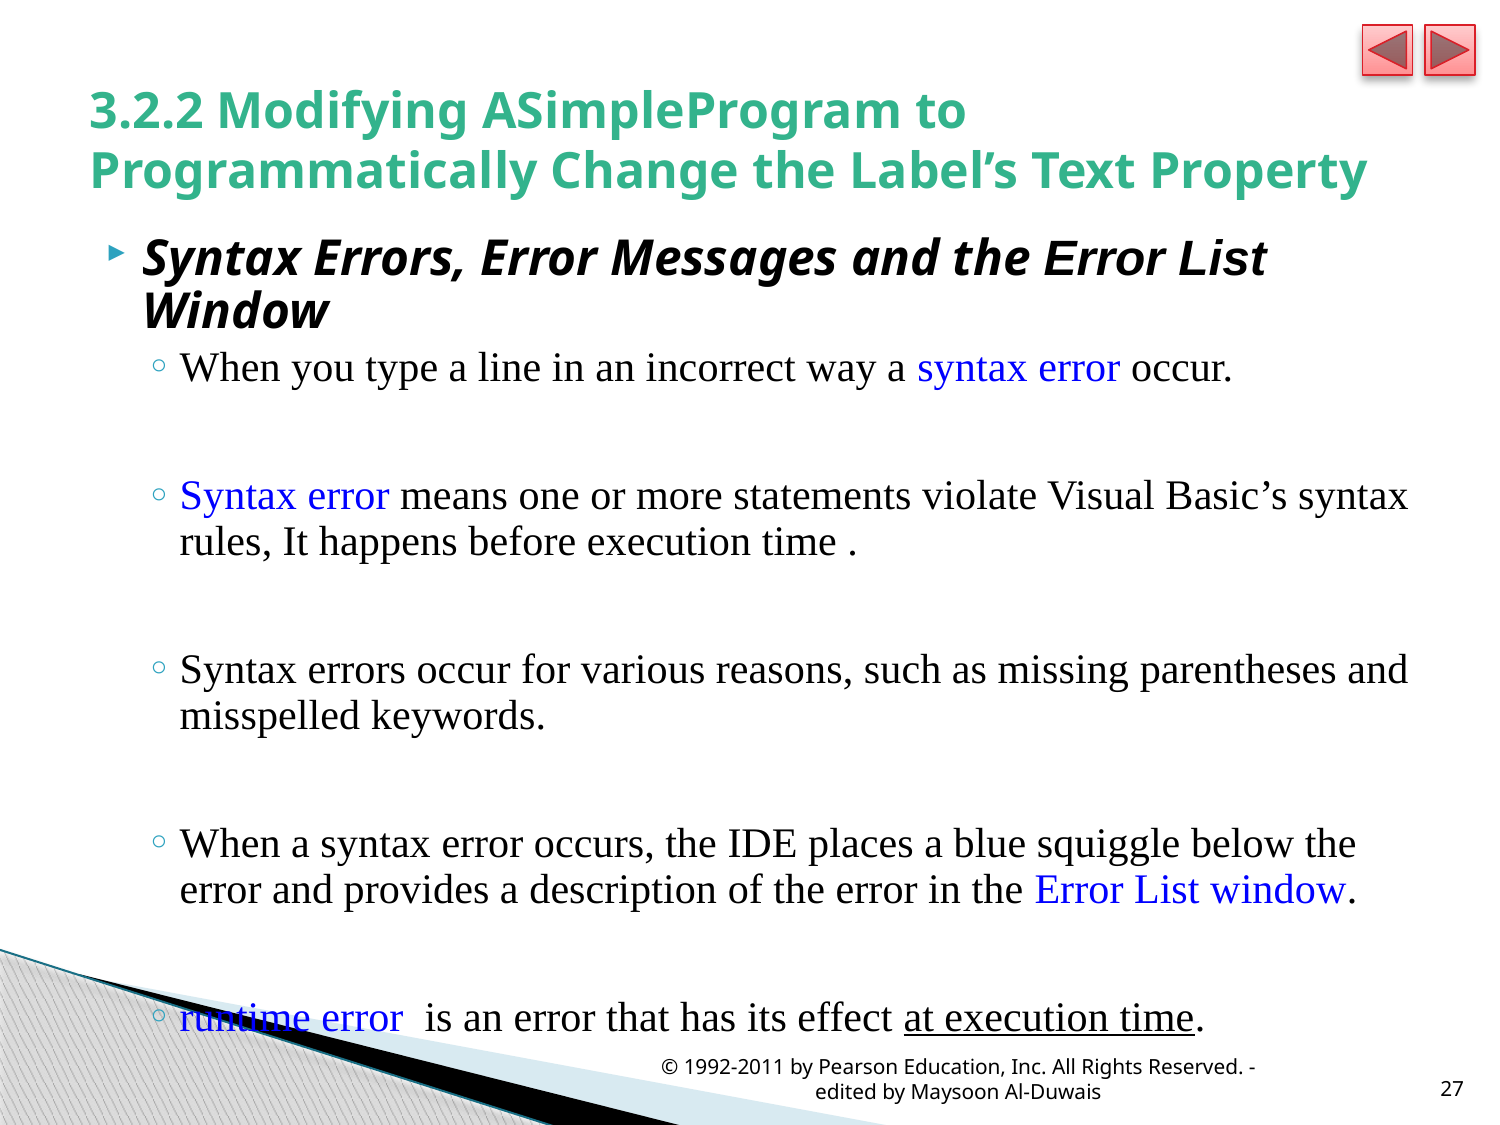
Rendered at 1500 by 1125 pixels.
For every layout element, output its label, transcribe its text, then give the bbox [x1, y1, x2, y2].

slide_number 27 [1418, 1051, 1479, 1112]
title 3.2.2 Modifying ASimpleProgram to Programmatically Change the Label’s Text Property [75, 45, 1425, 224]
list Syntax Errors, Error Messages and the Error List Window When you type a line in an incorrect way a syntax error occur. Syntax error means one or more statements violate Visual Basic’s syntax rules, It happens before execution time . Syntax errors occur for various reasons, such as missing parentheses and misspelled keywords. When a syntax error occurs, the IDE places a blue squiggle below the error and provides a description of the error in the Error List window. runtime error is an error that has its effect at execution time. [74, 224, 1426, 1051]
footer © 1992-2011 by Pearson Education, Inc. All Rights Reserved. - edited by Maysoon Al-Duwais [612, 1051, 1305, 1112]
